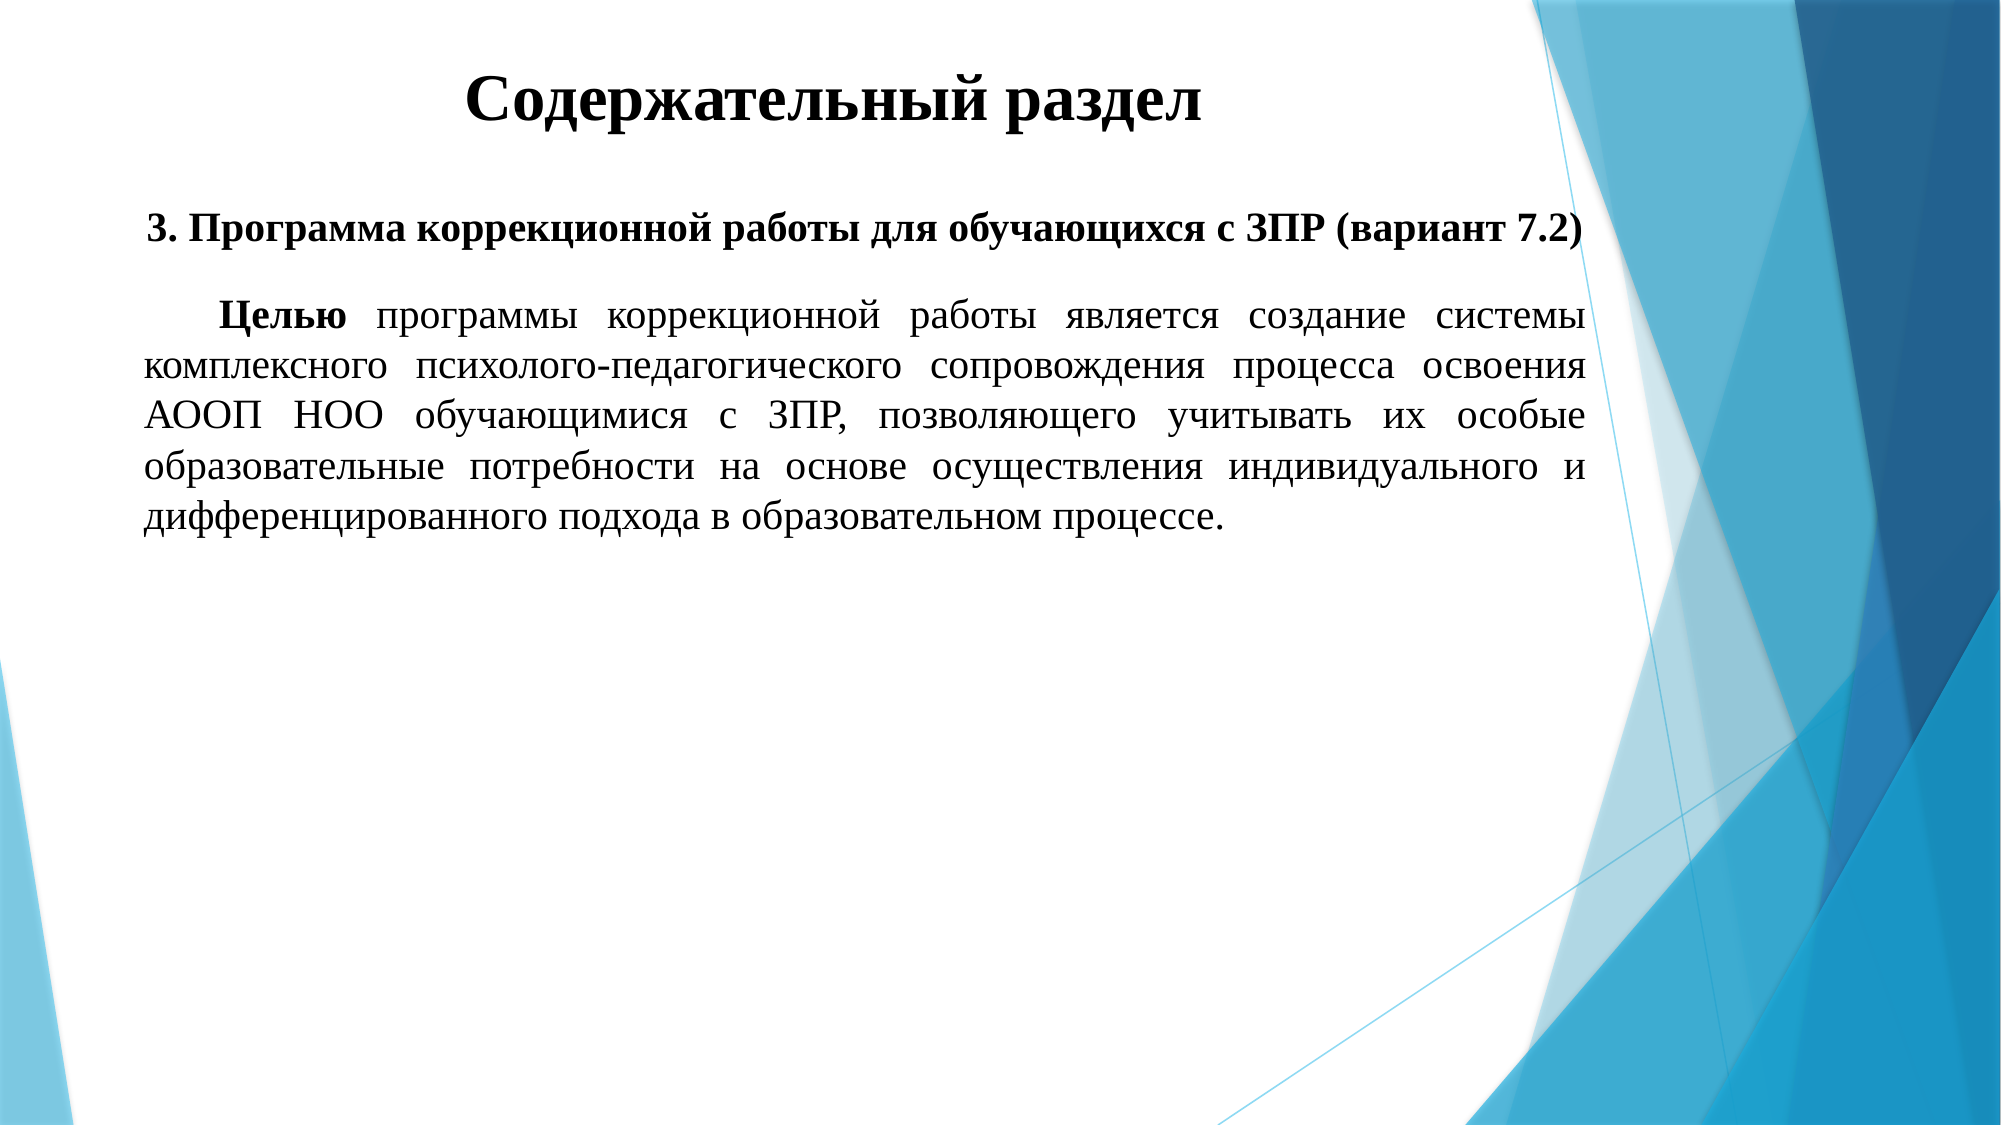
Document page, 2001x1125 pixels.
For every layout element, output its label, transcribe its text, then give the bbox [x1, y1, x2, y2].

title Содержательный раздел [128, 45, 1540, 192]
list 3. Программа коррекционной работы для обучающихся с ЗПР (вариант 7.2) Целью программы коррекционной работы является создание системы комплексного психолого-педагогического сопровождения процесса освоения АООП НОО обучающимися с ЗПР, позволяющего учитывать их особые образовательные потребности на основе осуществления индивидуального и дифференцированного подхода в образовательном процессе. [128, 192, 1602, 1125]
